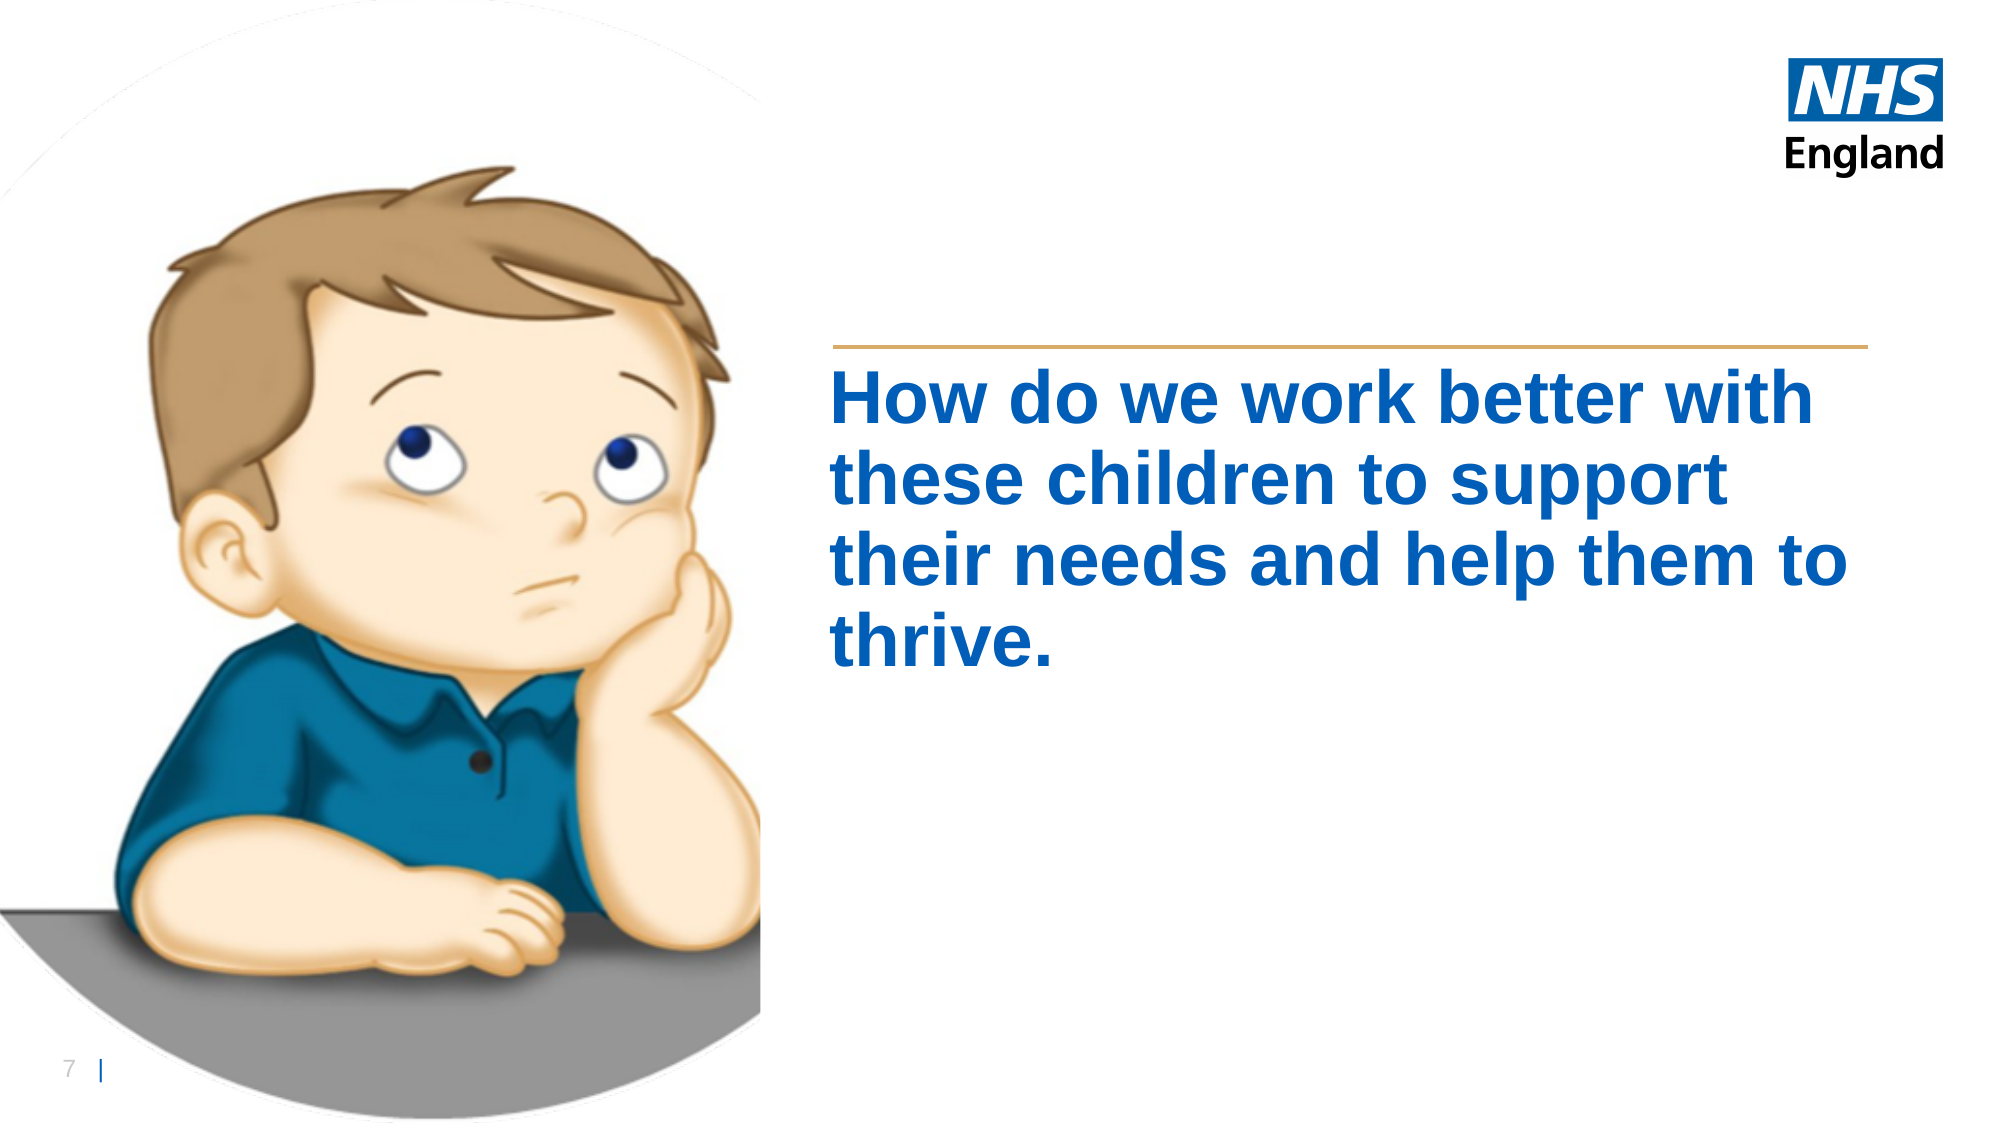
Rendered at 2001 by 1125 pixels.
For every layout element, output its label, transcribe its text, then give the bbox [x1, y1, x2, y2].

picture [0, 0, 761, 1125]
picture [1786, 58, 1943, 178]
title How do we work better with these children to support their needs and help them to thrive. [814, 103, 1895, 690]
